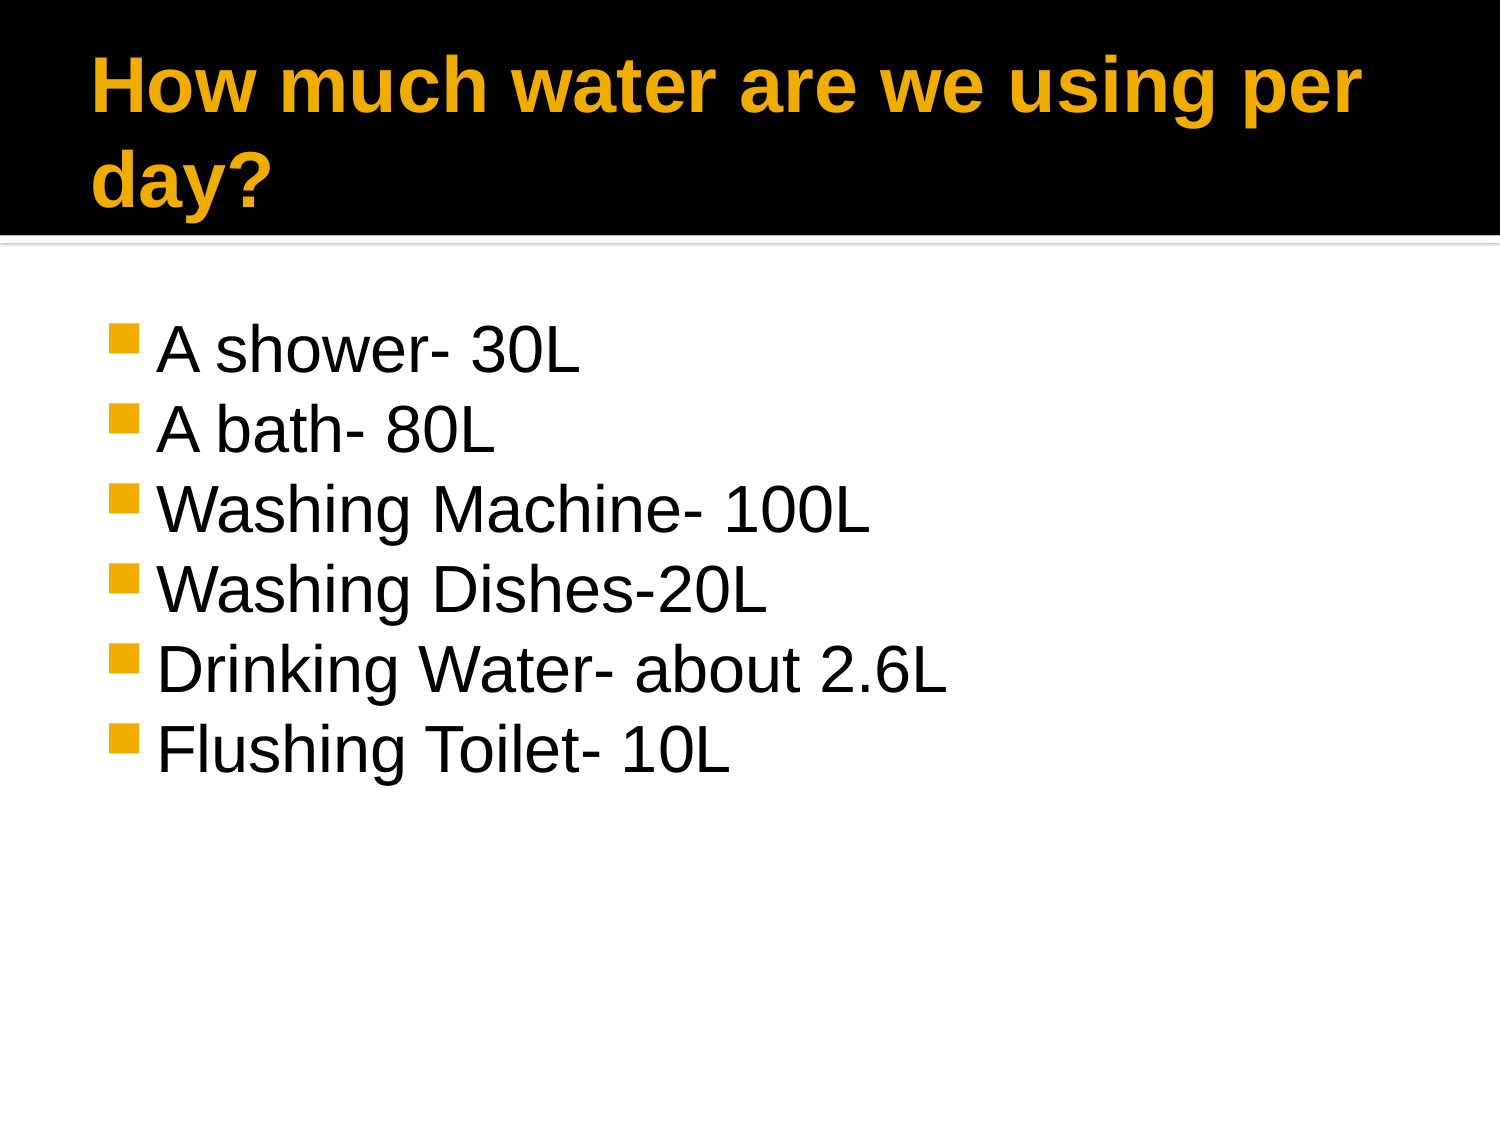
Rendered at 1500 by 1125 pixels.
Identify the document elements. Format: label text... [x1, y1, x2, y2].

list A shower- 30L A bath- 80L Washing Machine- 100L Washing Dishes-20L Drinking Water- about 2.6L Flushing Toilet- 10L [75, 291, 1425, 1050]
title How much water are we using per day? [75, 25, 1425, 231]
